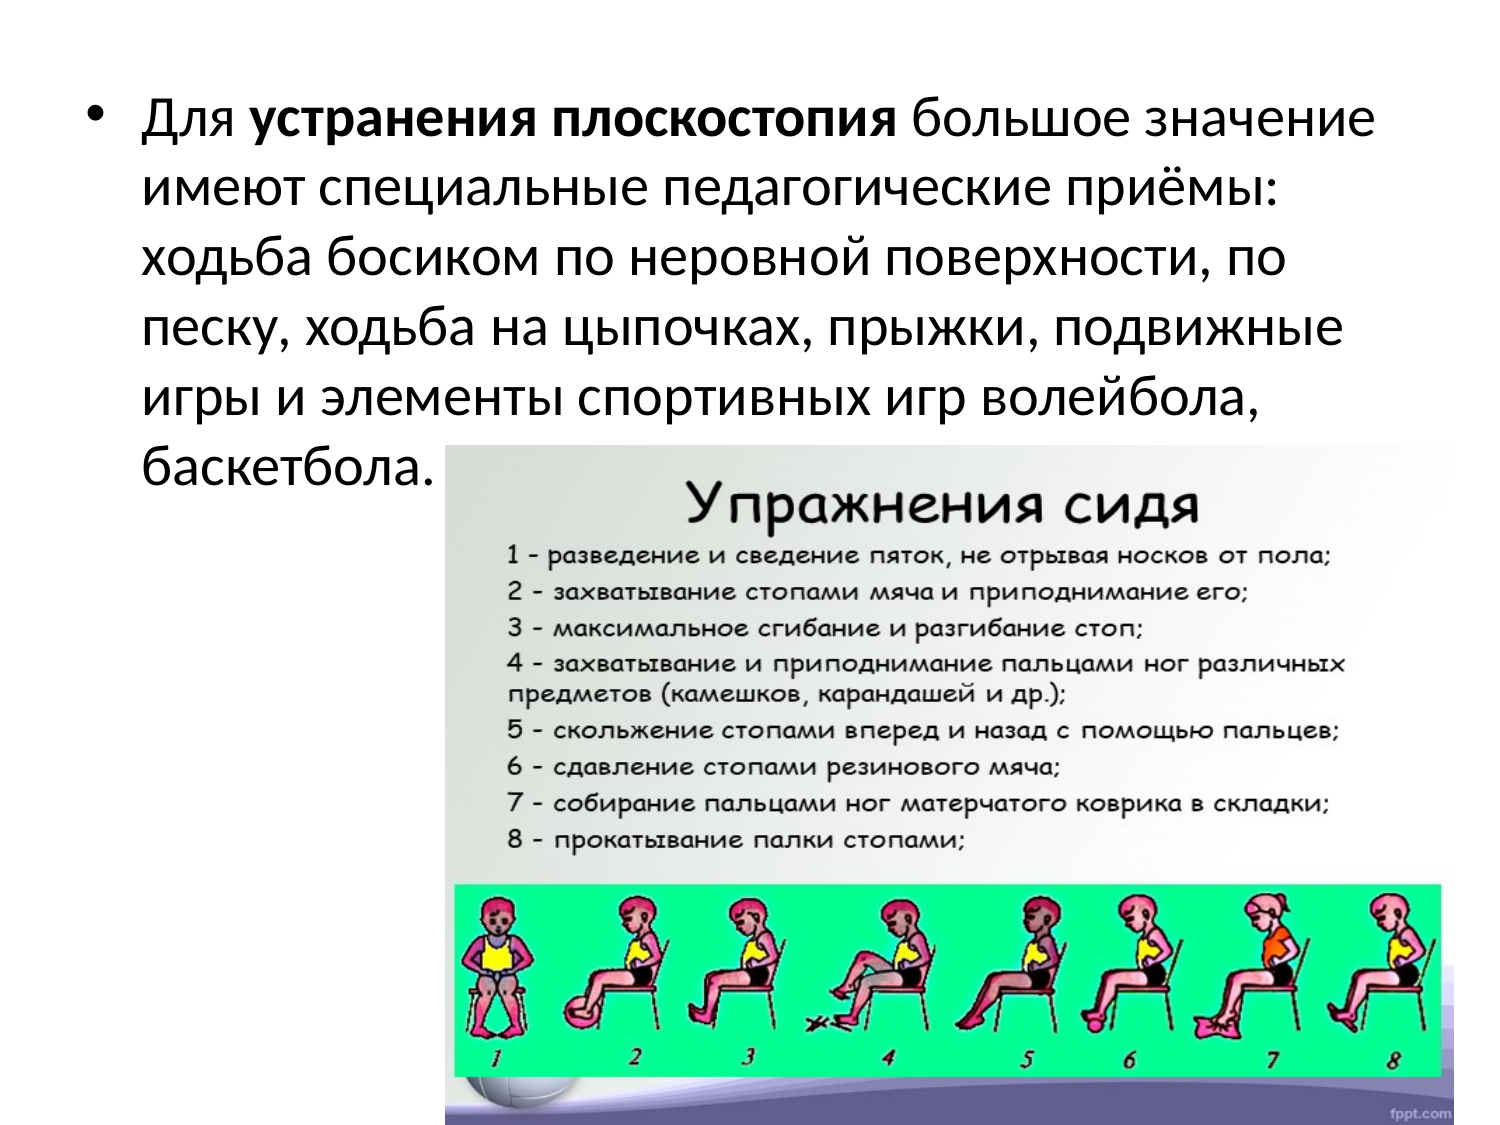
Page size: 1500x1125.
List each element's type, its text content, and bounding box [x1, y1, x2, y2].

picture [445, 445, 1454, 1125]
list Для устранения плоскостопия большое значение имеют специальные педагогические приёмы: ходьба босиком по неровной поверхности, по песку, ходьба на цыпочках, прыжки, подвижные игры и элементы спортивных игр ­волейбола, баскетбола. [70, 70, 1421, 923]
